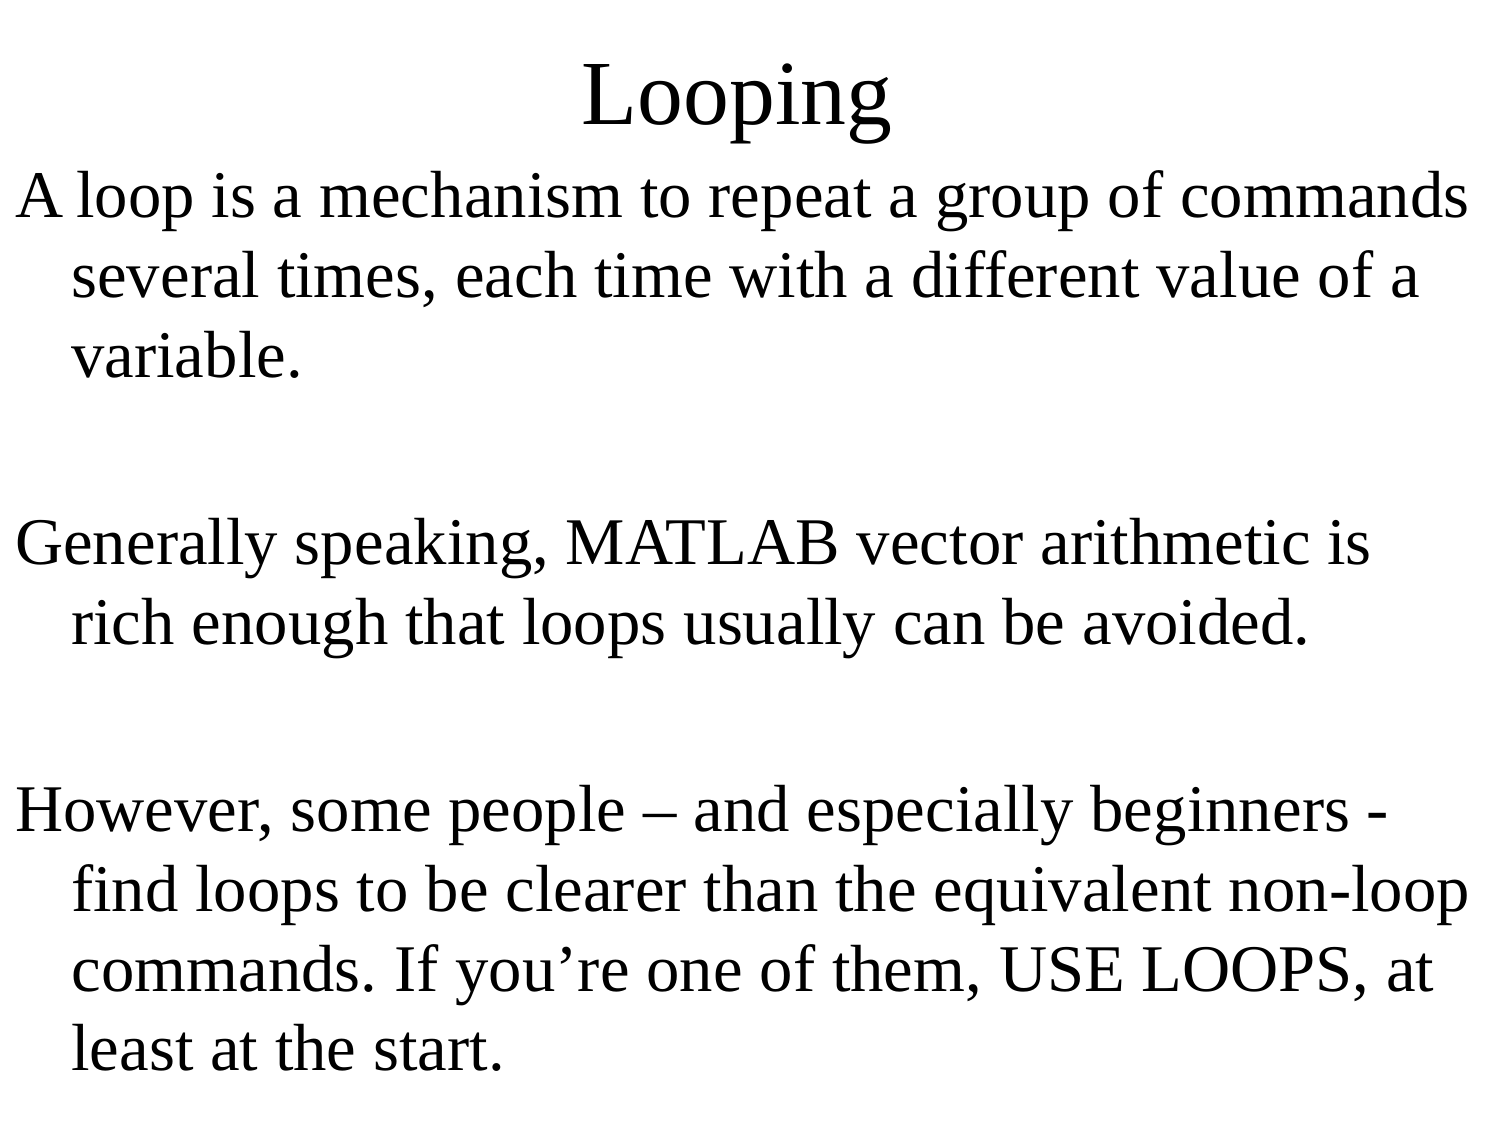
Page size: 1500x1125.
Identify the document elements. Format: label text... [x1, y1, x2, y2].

list A loop is a mechanism to repeat a group of commands several times, each time with a different value of a variable. Generally speaking, MATLAB vector arithmetic is rich enough that loops usually can be avoided. However, some people – and especially beginners - find loops to be clearer than the equivalent non-loop commands. If you’re one of them, USE LOOPS, at least at the start. [0, 143, 1500, 1107]
title Looping [62, 24, 1413, 143]
